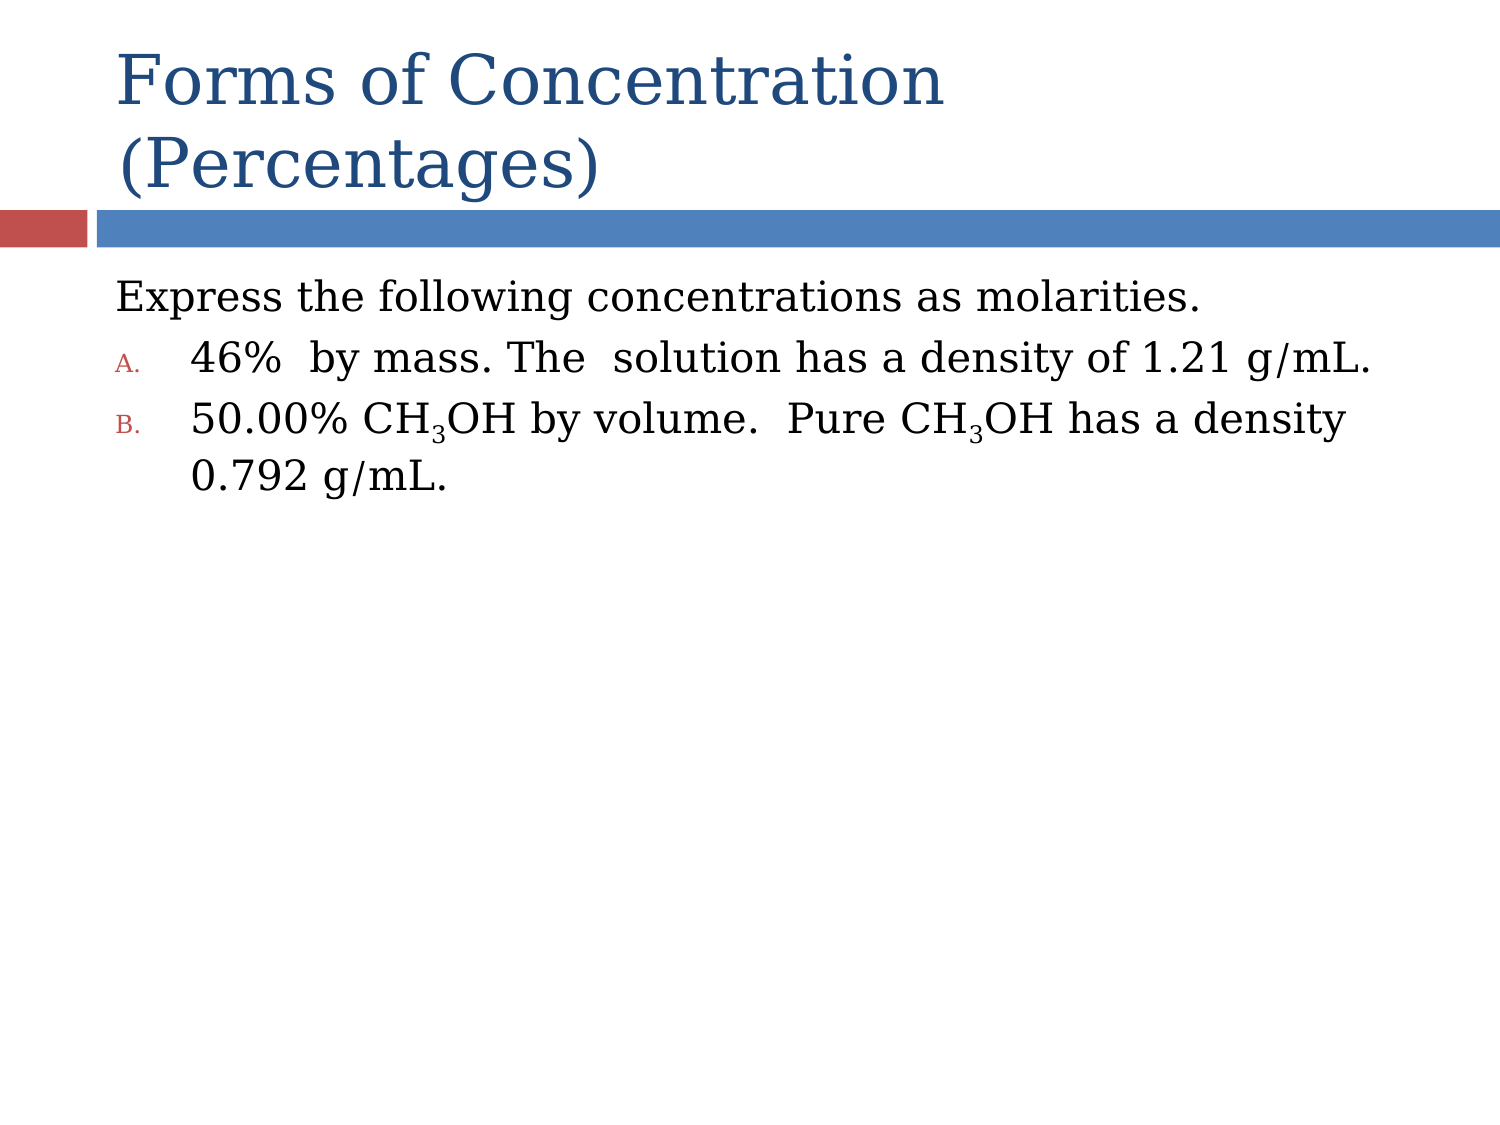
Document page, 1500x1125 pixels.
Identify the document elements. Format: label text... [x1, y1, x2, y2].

title Forms of Concentration (Percentages) [100, 37, 1438, 200]
